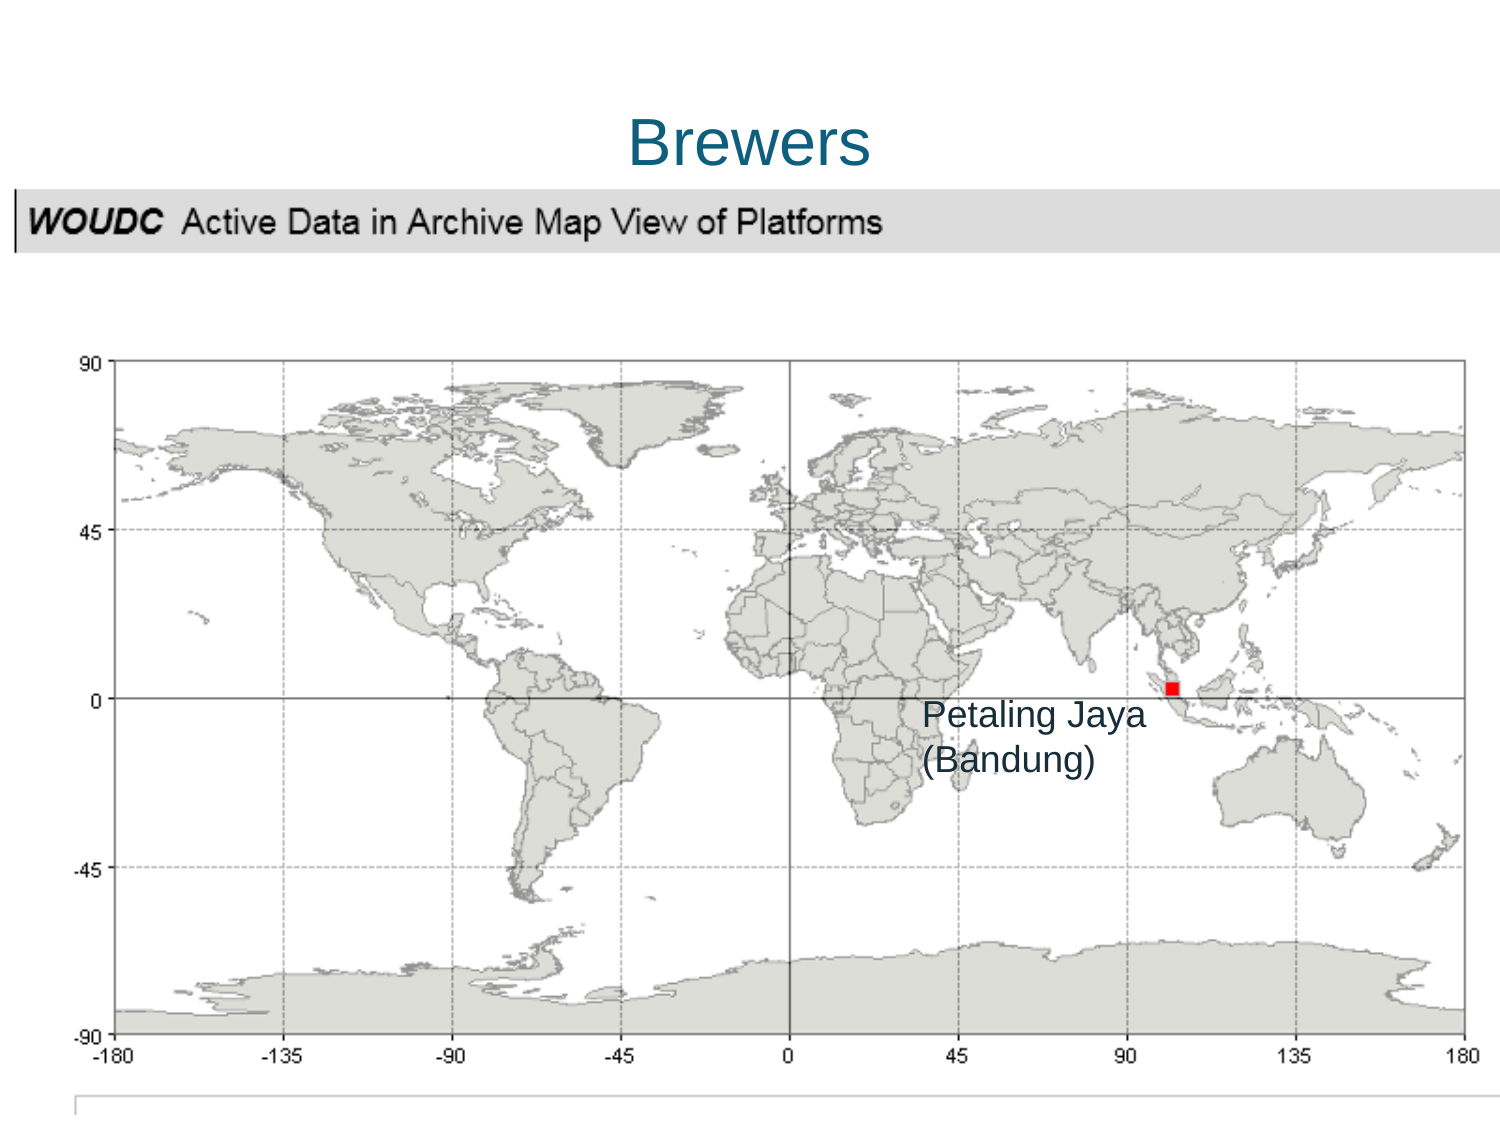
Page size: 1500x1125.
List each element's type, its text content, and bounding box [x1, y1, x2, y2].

title Brewers [41, 45, 1459, 186]
picture [0, 187, 1500, 1115]
